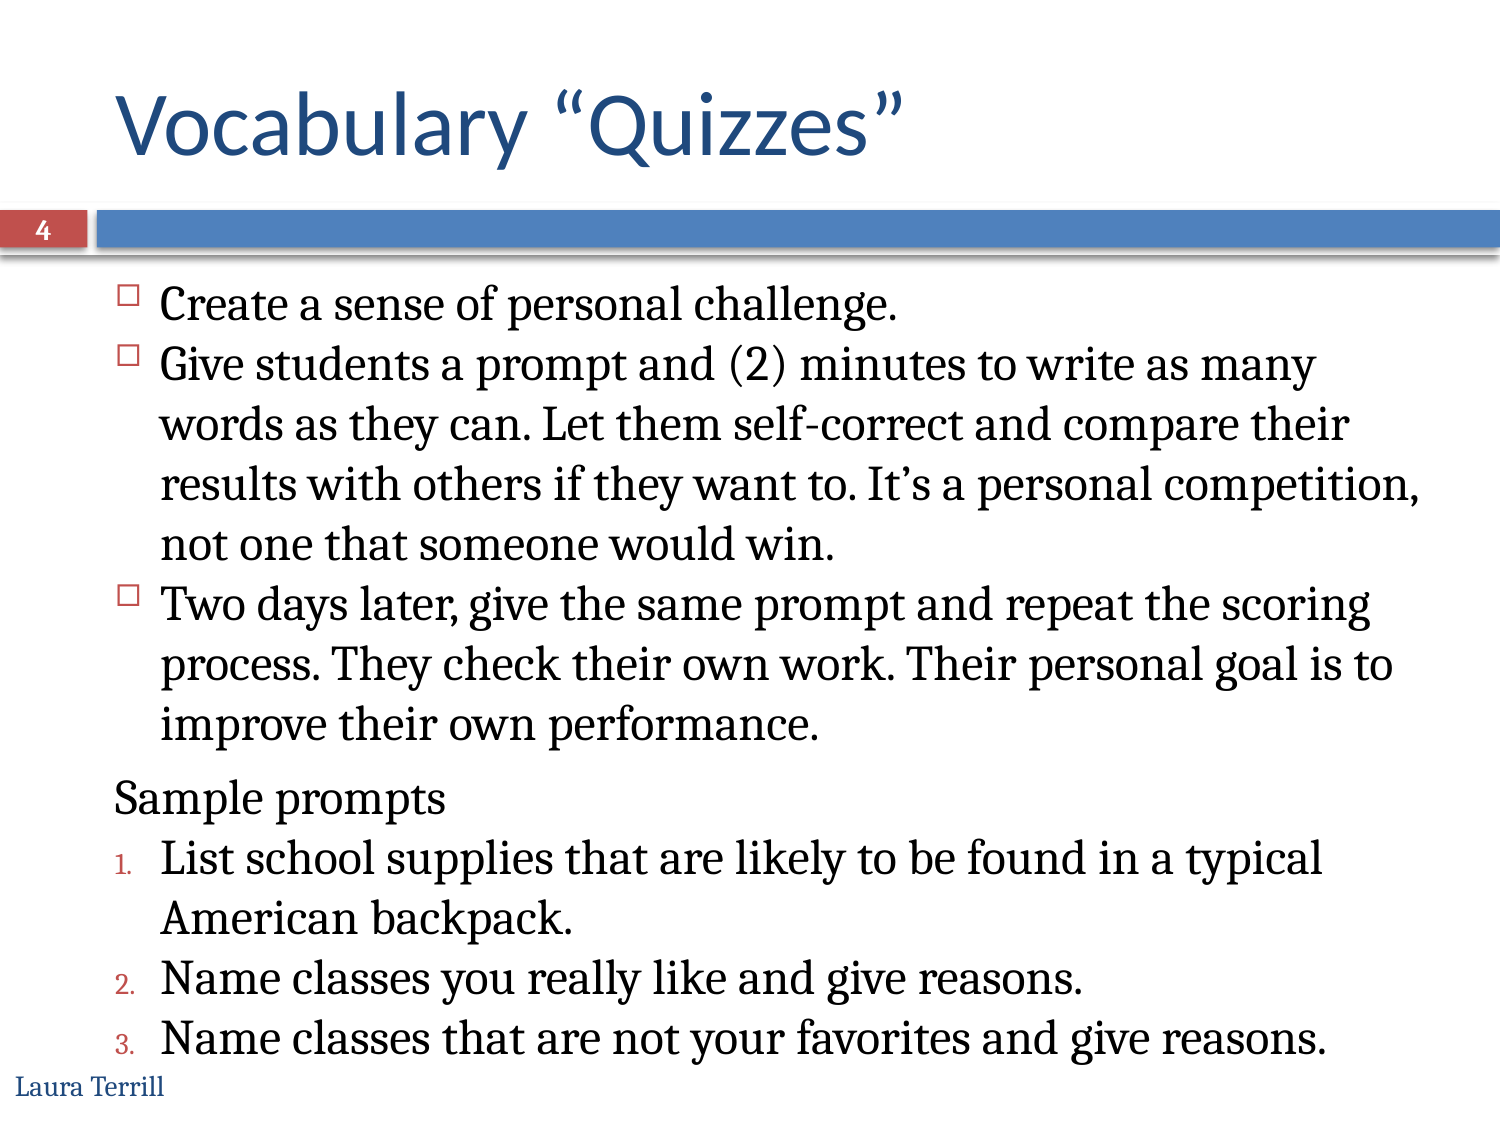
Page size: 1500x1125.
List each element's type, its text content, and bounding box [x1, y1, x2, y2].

title Vocabulary “Quizzes” [100, 37, 1438, 200]
slide_number 4 [0, 208, 88, 249]
list Create a sense of personal challenge. Give students a prompt and (2) minutes to write as many words as they can. Let them self-correct and compare their results with others if they want to. It’s a personal competition, not one that someone would win. Two days later, give the same prompt and repeat the scoring process. They check their own work. Their personal goal is to improve their own performance. Sample prompts List school supplies that are likely to be found in a typical American backpack. Name classes you really like and give reasons. Name classes that are not your favorites and give reasons. [100, 262, 1438, 1000]
footer Laura Terrill [0, 1054, 890, 1115]
